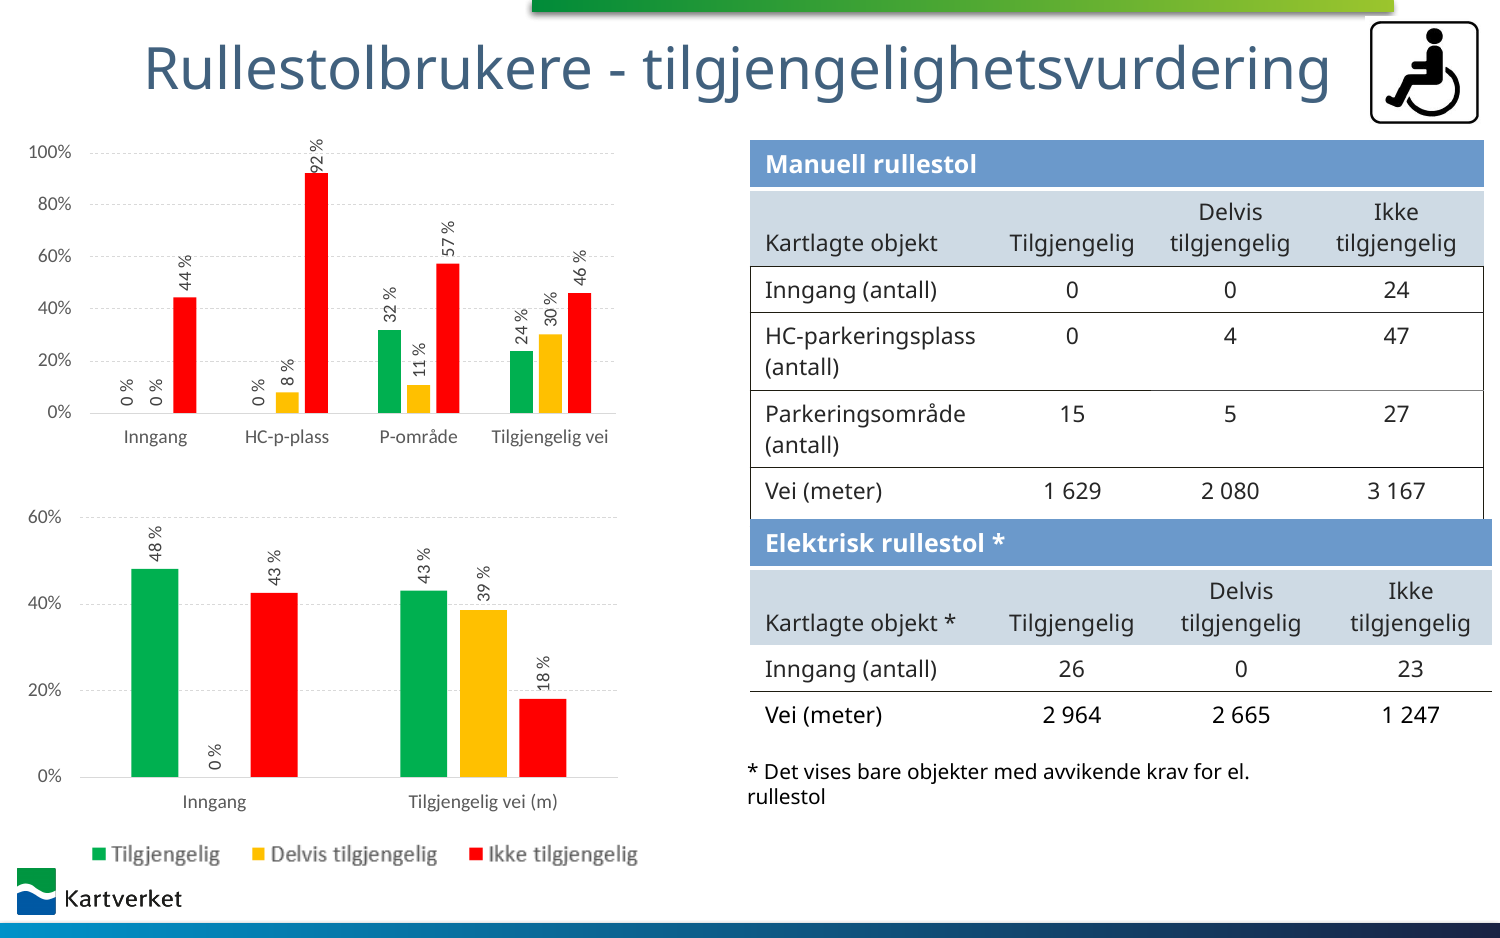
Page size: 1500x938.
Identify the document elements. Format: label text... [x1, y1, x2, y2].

table_cell Tilgjengelig [994, 191, 1151, 266]
table_cell Vei (meter) [751, 468, 994, 519]
table_cell 1 247 [1330, 692, 1492, 738]
table_cell 1 629 [994, 468, 1151, 519]
table_cell Inngang (antall) [751, 267, 994, 312]
table_header Manuell rullestol [750, 140, 1484, 187]
table_cell Inngang (antall) [750, 645, 991, 691]
table_cell 2 665 [1153, 692, 1330, 738]
table_cell 5 [1151, 391, 1310, 467]
text_box * Det vises bare objekter med avvikende krav for el. rullestol [732, 751, 1317, 816]
table_cell 23 [1330, 645, 1492, 691]
table_cell 24 [1310, 267, 1483, 312]
table_cell Kartlagte objekt * [750, 570, 991, 645]
table_cell Kartlagte objekt [750, 191, 994, 266]
table_cell 47 [1310, 313, 1483, 390]
table_cell 0 [994, 313, 1151, 390]
table_header Elektrisk rullestol * [750, 519, 1492, 566]
table_cell 2 080 [1151, 468, 1310, 519]
text_box Rullestolbrukere - tilgjengelighetsvurdering [39, 12, 1348, 109]
table_cell Delvis tilgjengelig [1151, 191, 1310, 266]
table_cell Delvis tilgjengelig [1153, 570, 1330, 645]
table_cell 3 167 [1310, 468, 1483, 519]
table_cell Ikke tilgjengelig [1330, 570, 1492, 645]
table_cell 0 [1153, 645, 1330, 691]
table_cell 4 [1151, 313, 1310, 390]
picture [1365, 16, 1484, 129]
picture [86, 838, 643, 870]
table_cell 27 [1310, 391, 1483, 467]
table_cell 0 [994, 267, 1151, 312]
table_cell 0 [1151, 267, 1310, 312]
table_cell 15 [994, 391, 1151, 467]
table_cell Tilgjengelig [991, 570, 1153, 645]
table_cell 2 964 [991, 692, 1153, 738]
table_cell 26 [991, 645, 1153, 691]
table_cell HC-parkeringsplass (antall) [751, 313, 994, 390]
table_cell Parkeringsområde (antall) [751, 391, 994, 467]
table_cell Vei (meter) [750, 692, 991, 738]
picture [20, 499, 630, 822]
table_cell Ikke tilgjengelig [1310, 191, 1484, 266]
picture [20, 135, 629, 457]
